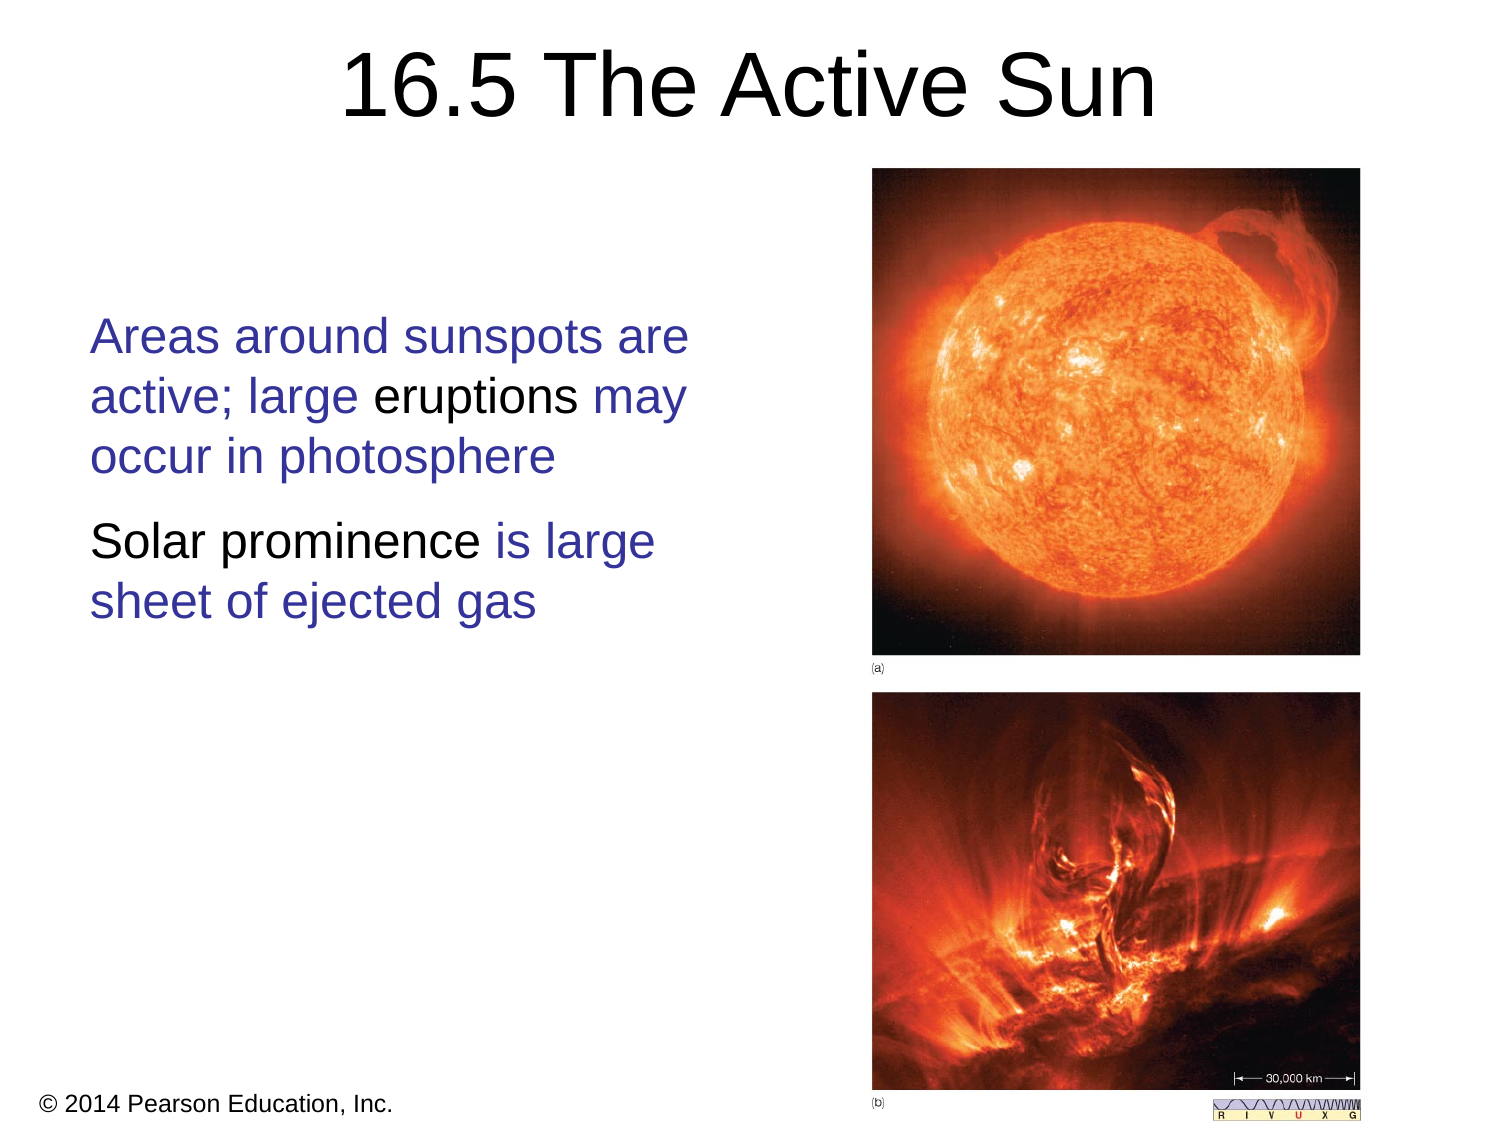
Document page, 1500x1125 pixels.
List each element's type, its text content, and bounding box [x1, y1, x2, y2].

picture [862, 158, 1370, 1124]
text_box Areas around sunspots are active; large eruptions may occur in photosphere Solar prominence is large sheet of ejected gas [75, 295, 775, 636]
title 16.5 The Active Sun [112, 0, 1388, 161]
